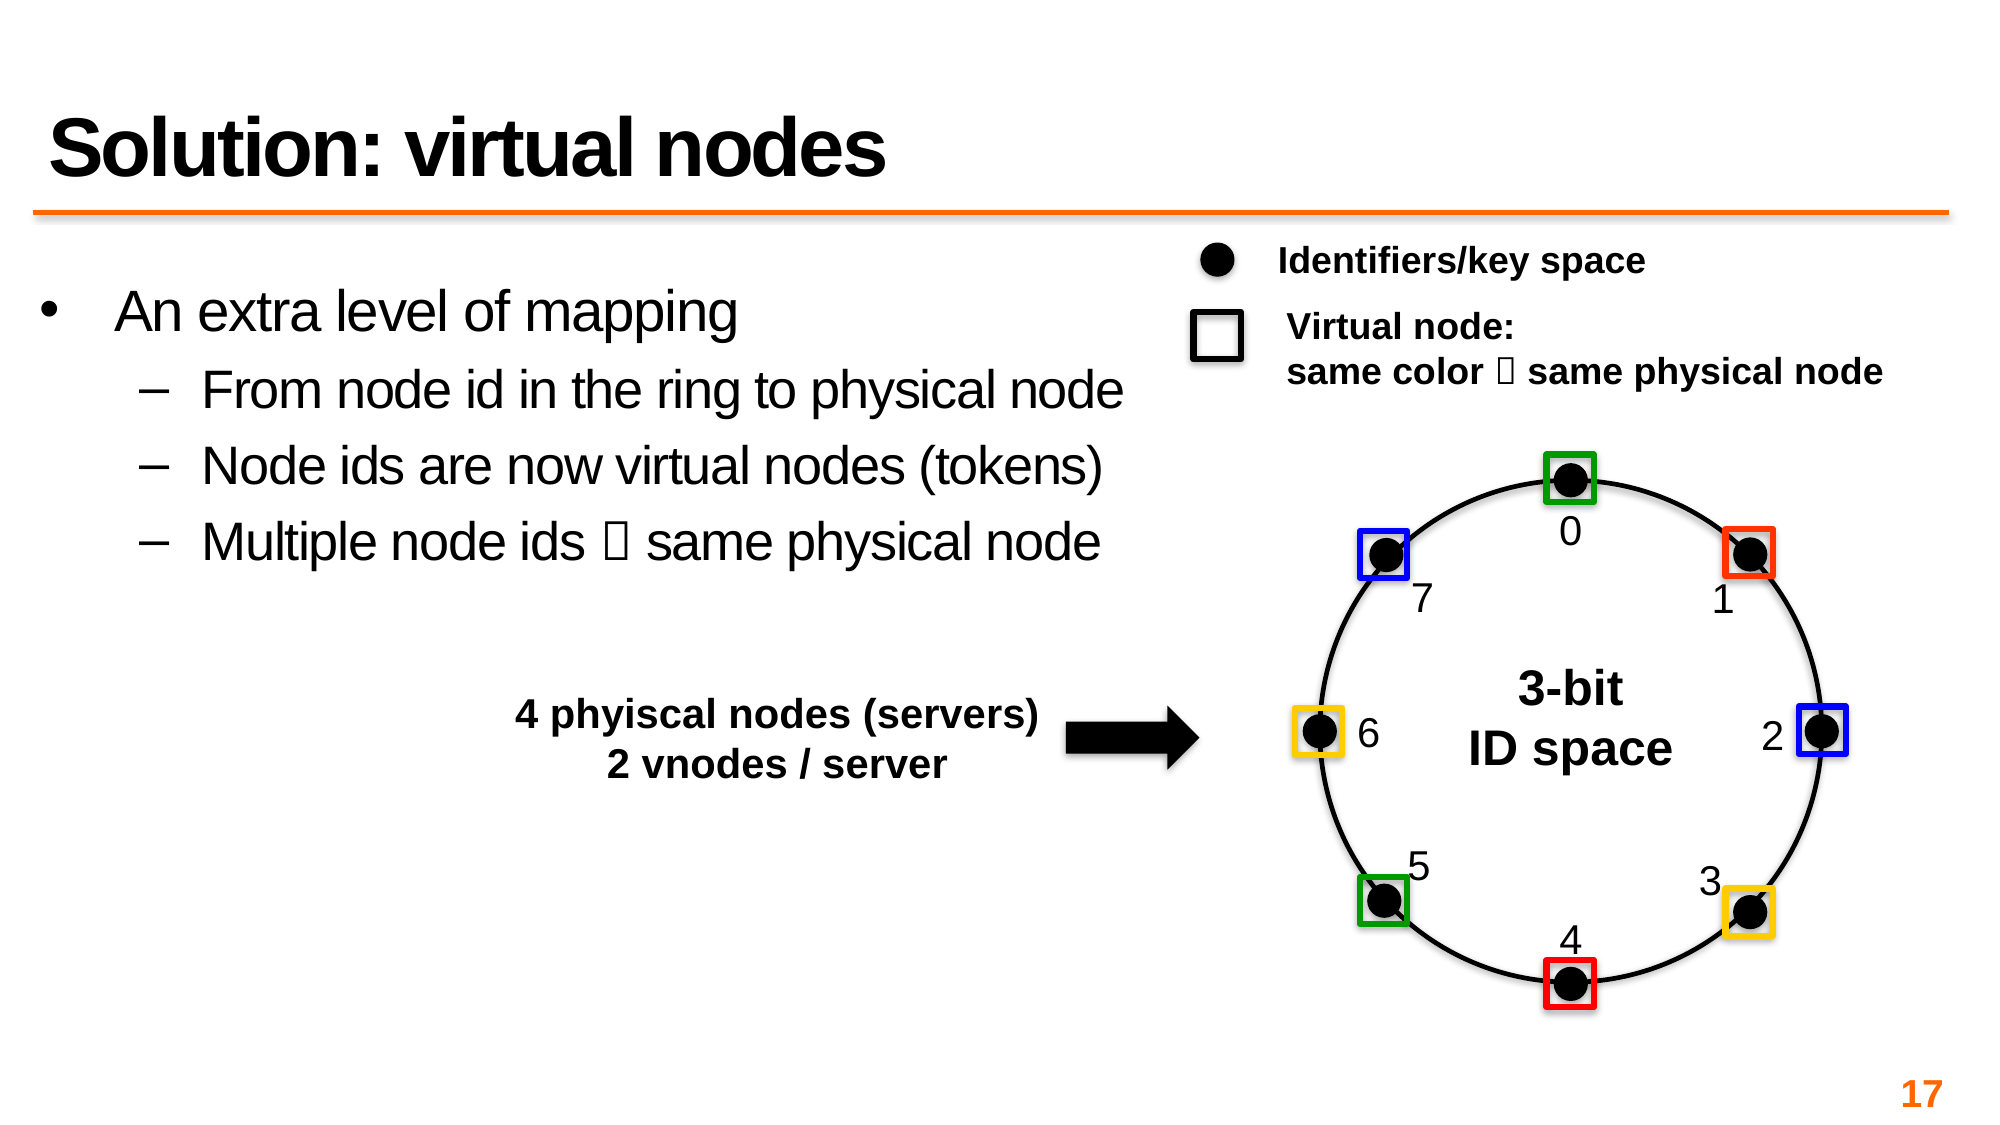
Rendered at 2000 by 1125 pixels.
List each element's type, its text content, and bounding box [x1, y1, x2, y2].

text_box Virtual node: same color  same physical node [1271, 294, 1899, 400]
text_box [1193, 311, 1242, 360]
text_box [1065, 704, 1200, 770]
list An extra level of mapping From node id in the ring to physical node Node ids are now virtual nodes (tokens) Multiple node ids  same physical node [33, 267, 1950, 1076]
title Solution: virtual nodes [33, 24, 1950, 201]
text_box 4 phyiscal nodes (servers) 2 vnodes / server [500, 679, 1055, 795]
text_box Identifiers/key space [1263, 228, 1662, 289]
text_box [1201, 244, 1233, 276]
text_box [1294, 454, 1847, 1008]
slide_number 17 [1482, 1074, 1950, 1110]
